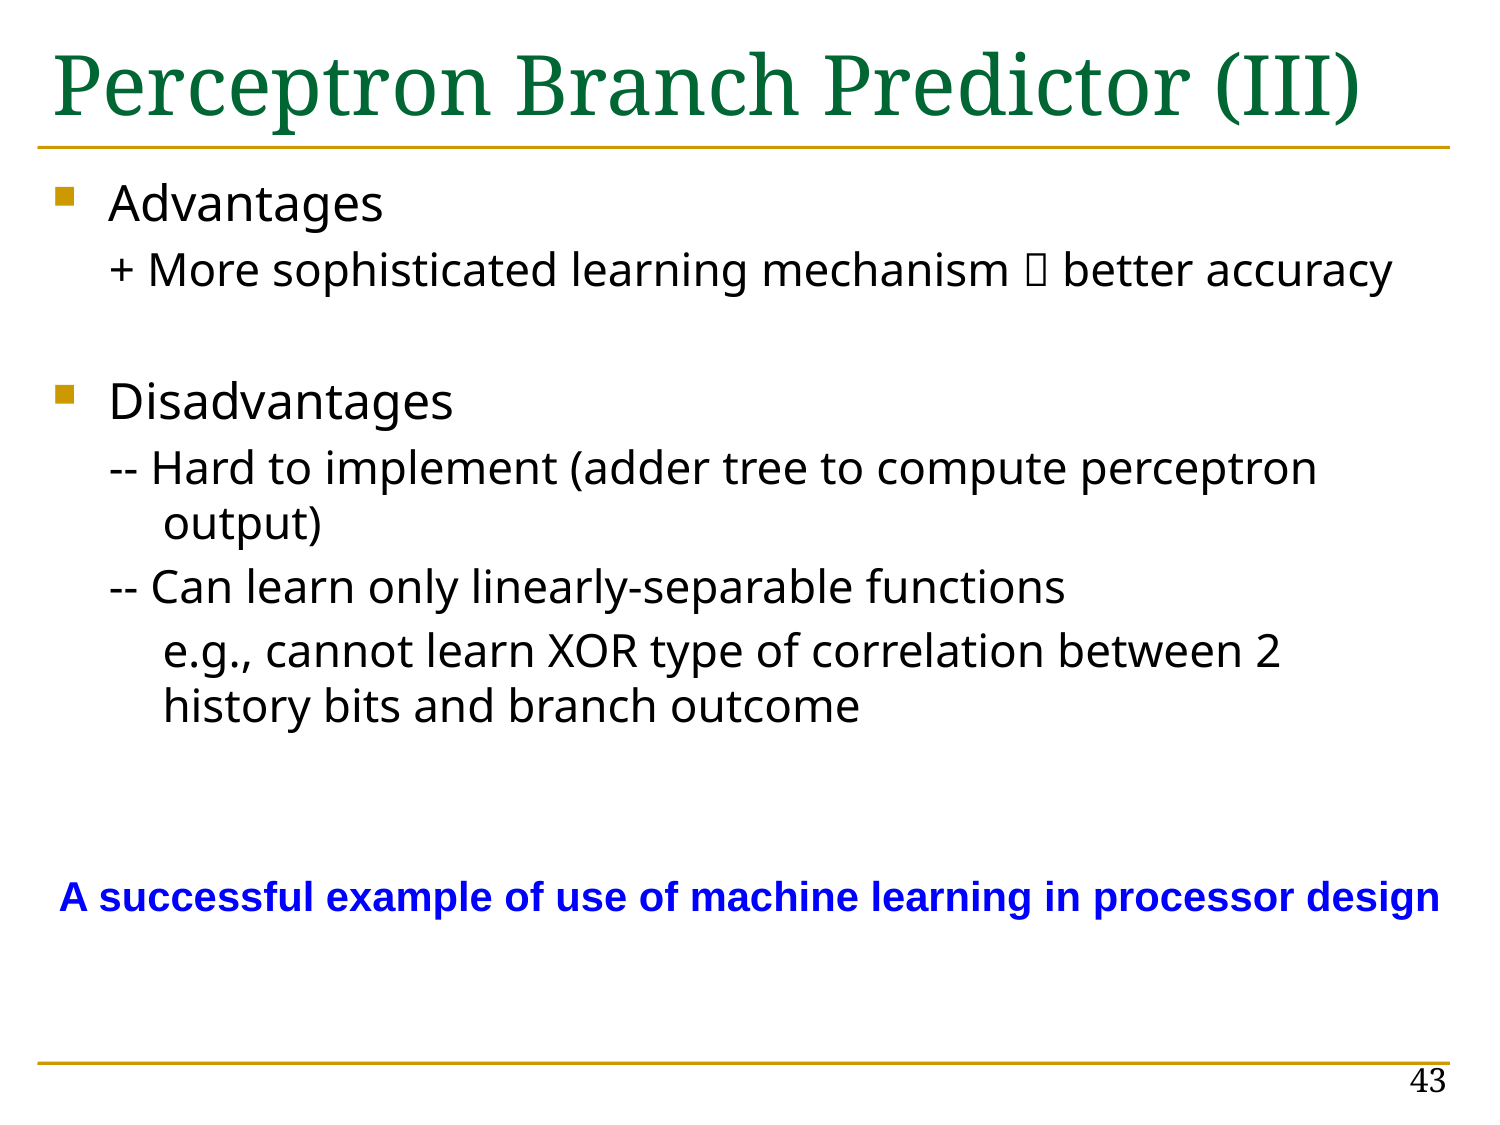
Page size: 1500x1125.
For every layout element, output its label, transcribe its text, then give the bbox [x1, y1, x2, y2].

list Advantages + More sophisticated learning mechanism  better accuracy Disadvantages -- Hard to implement (adder tree to compute perceptron output) -- Can learn only linearly-separable functions e.g., cannot learn XOR type of correlation between 2 history bits and branch outcome [37, 163, 1450, 1016]
title Perceptron Branch Predictor (III) [37, 24, 1450, 163]
slide_number 43 [1111, 1036, 1462, 1112]
text_box A successful example of use of machine learning in processor design [43, 862, 1457, 928]
